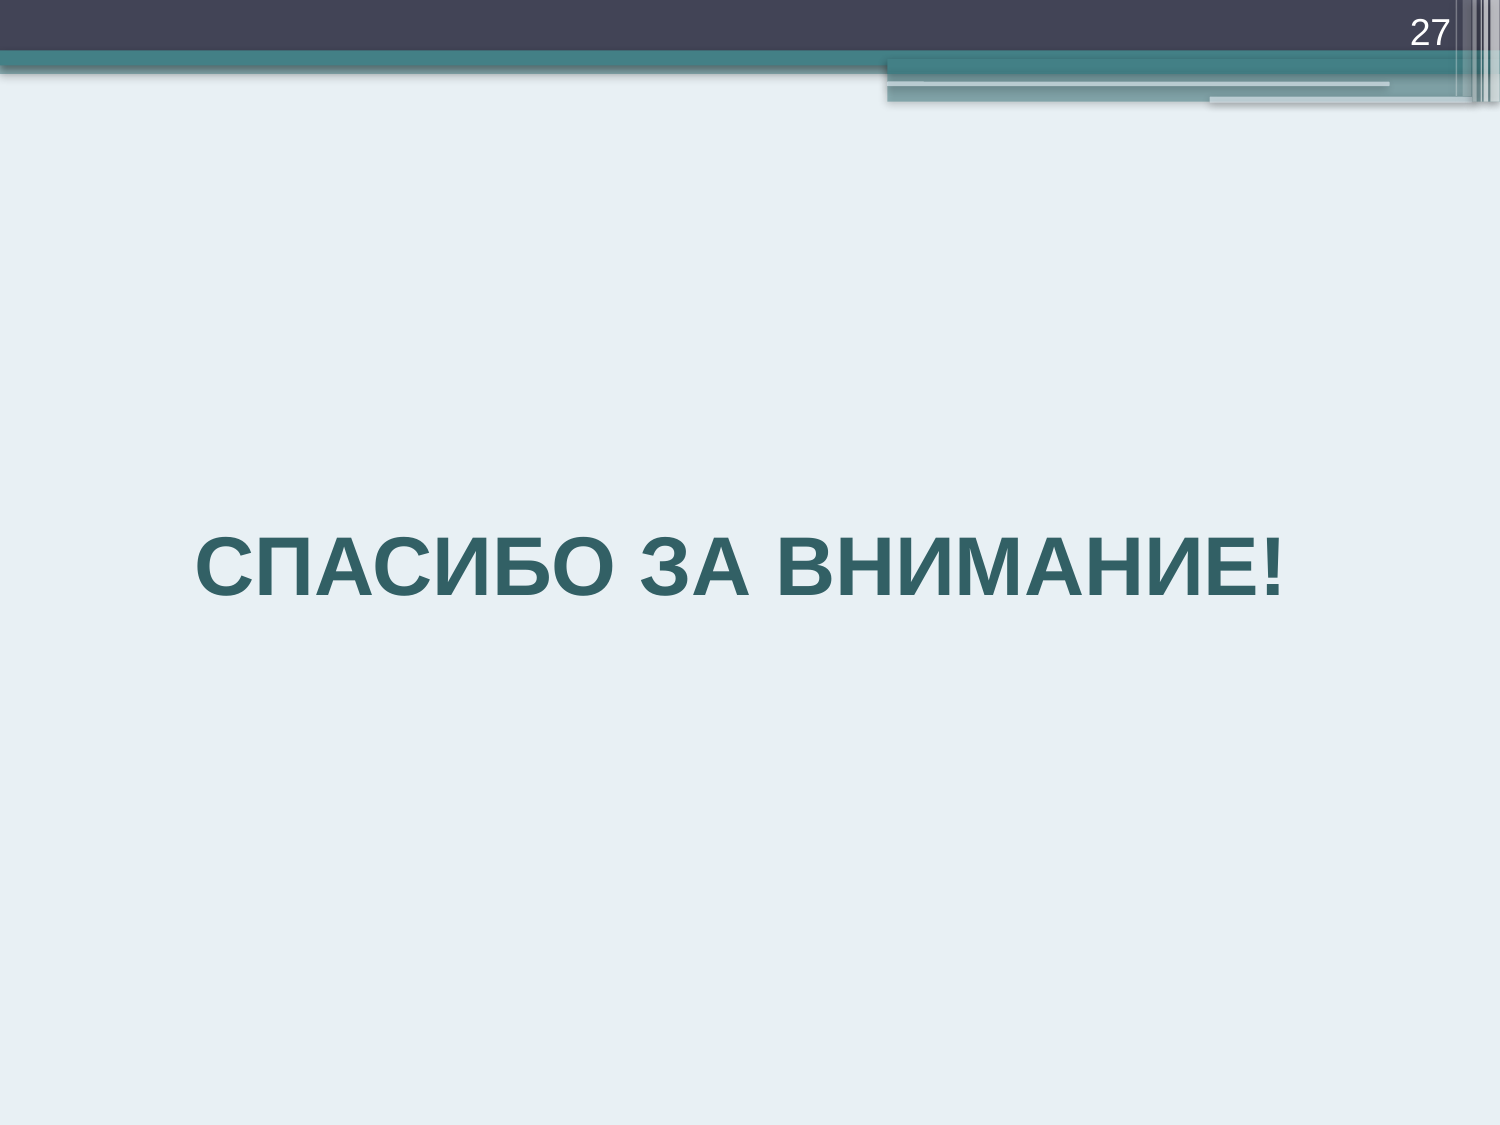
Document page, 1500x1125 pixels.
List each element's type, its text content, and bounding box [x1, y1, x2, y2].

title СПАСИБО ЗА ВНИМАНИЕ! [29, 385, 1453, 740]
slide_number 27 [1341, 0, 1466, 61]
